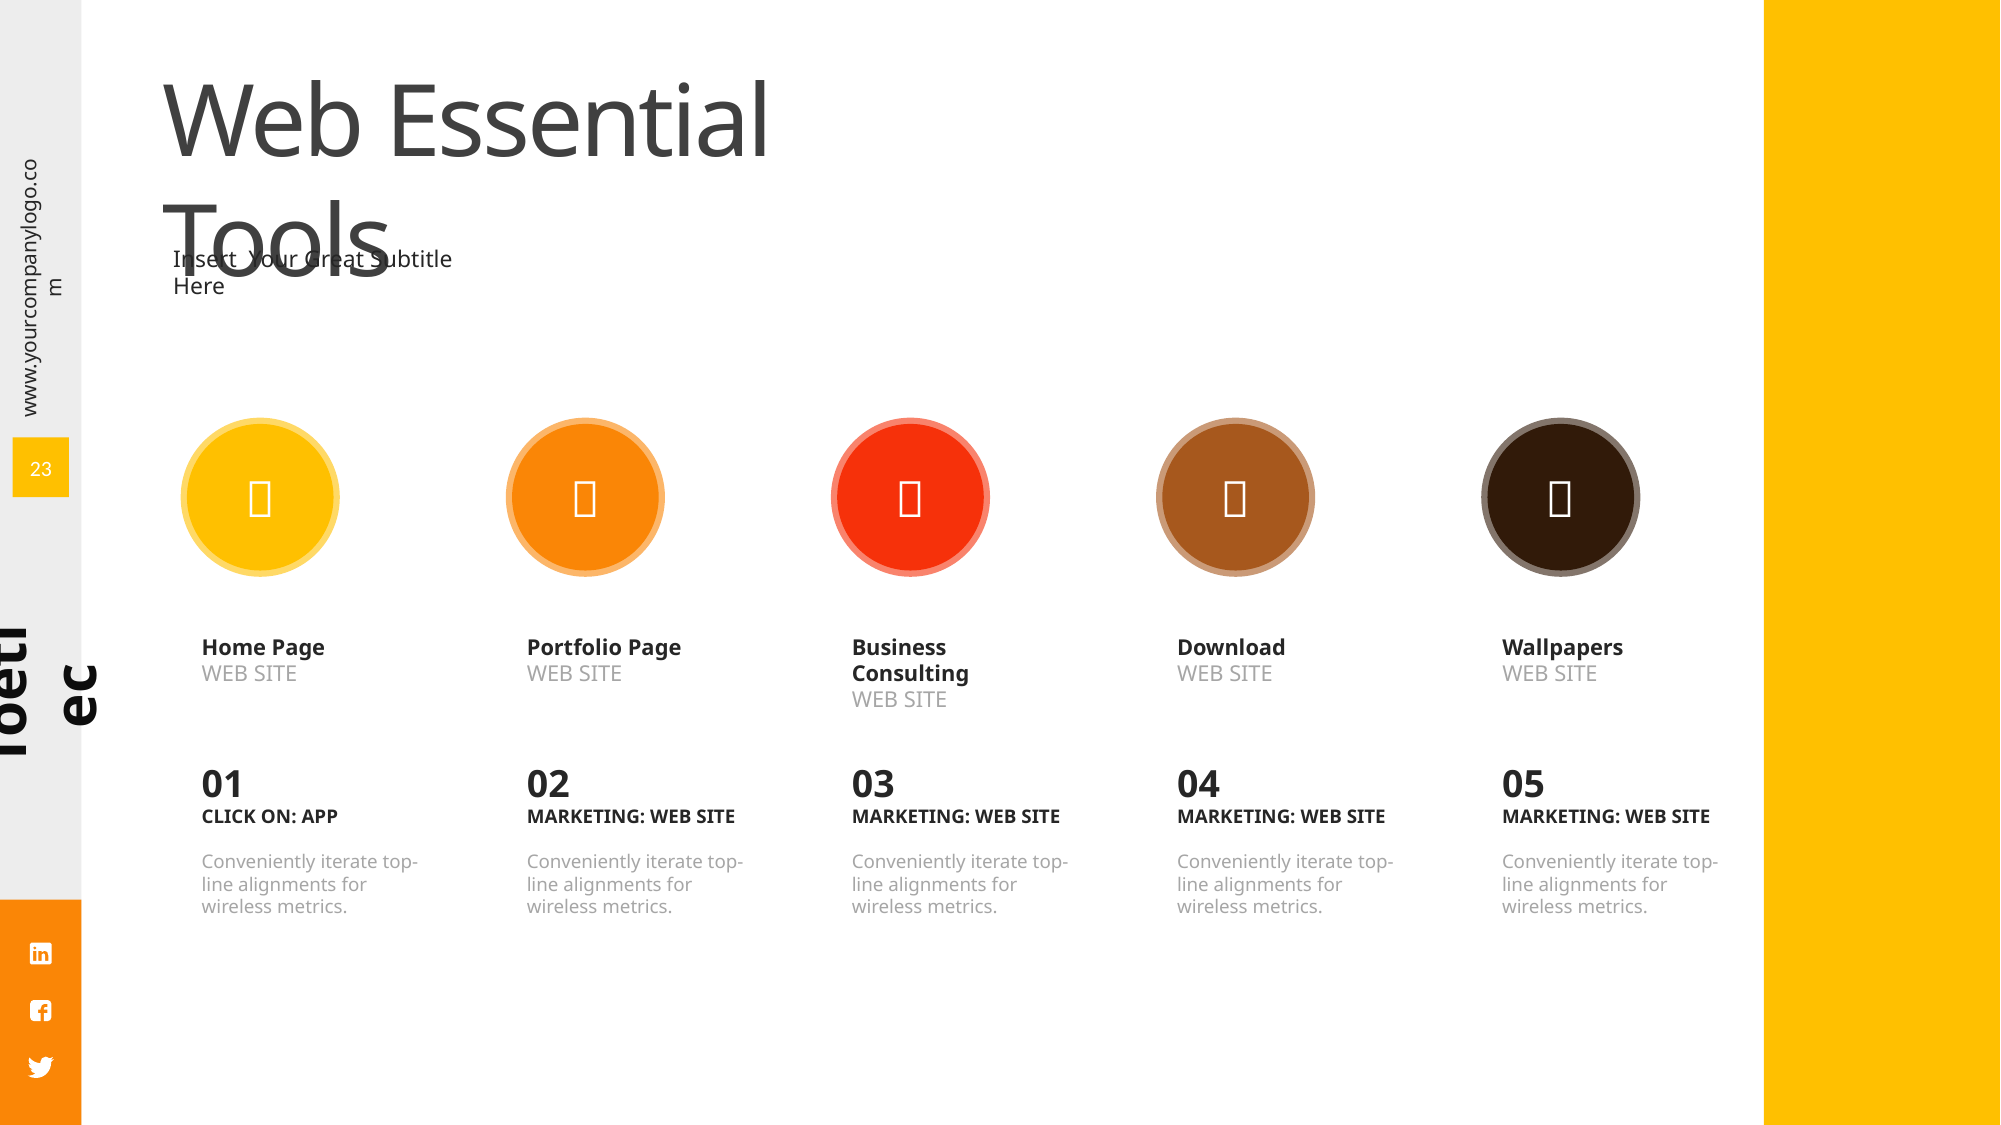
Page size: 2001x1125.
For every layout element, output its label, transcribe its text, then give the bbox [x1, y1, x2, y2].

text_box [1763, 0, 2000, 1125]
text_box Web Essential Tools [147, 116, 1028, 236]
text_box  [185, 422, 335, 572]
text_box Download WEB SITE [1162, 626, 1391, 694]
text_box 02 MARKETING: WEB SITE Conveniently iterate top-line alignments for wireless metrics. [512, 752, 766, 926]
text_box 01 CLICK ON: APP Conveniently iterate top-line alignments for wireless metrics. [186, 752, 441, 926]
text_box  [1486, 422, 1636, 572]
text_box Portfolio Page WEB SITE [512, 626, 741, 694]
text_box  [1161, 422, 1310, 572]
slide_number 23 [12, 437, 69, 498]
text_box 03 MARKETING: WEB SITE Conveniently iterate top-line alignments for wireless metrics. [837, 752, 1091, 926]
text_box Home Page WEB SITE [186, 626, 416, 694]
text_box Business Consulting WEB SITE [837, 626, 1066, 720]
text_box 04 MARKETING: WEB SITE Conveniently iterate top-line alignments for wireless metrics. [1162, 752, 1416, 926]
text_box 05 MARKETING: WEB SITE Conveniently iterate top-line alignments for wireless metrics. [1487, 752, 1741, 926]
text_box  [836, 422, 985, 572]
text_box Insert Your Great Subtitle Here [158, 237, 512, 307]
text_box  [511, 422, 660, 572]
text_box Wallpapers WEB SITE [1487, 626, 1717, 694]
